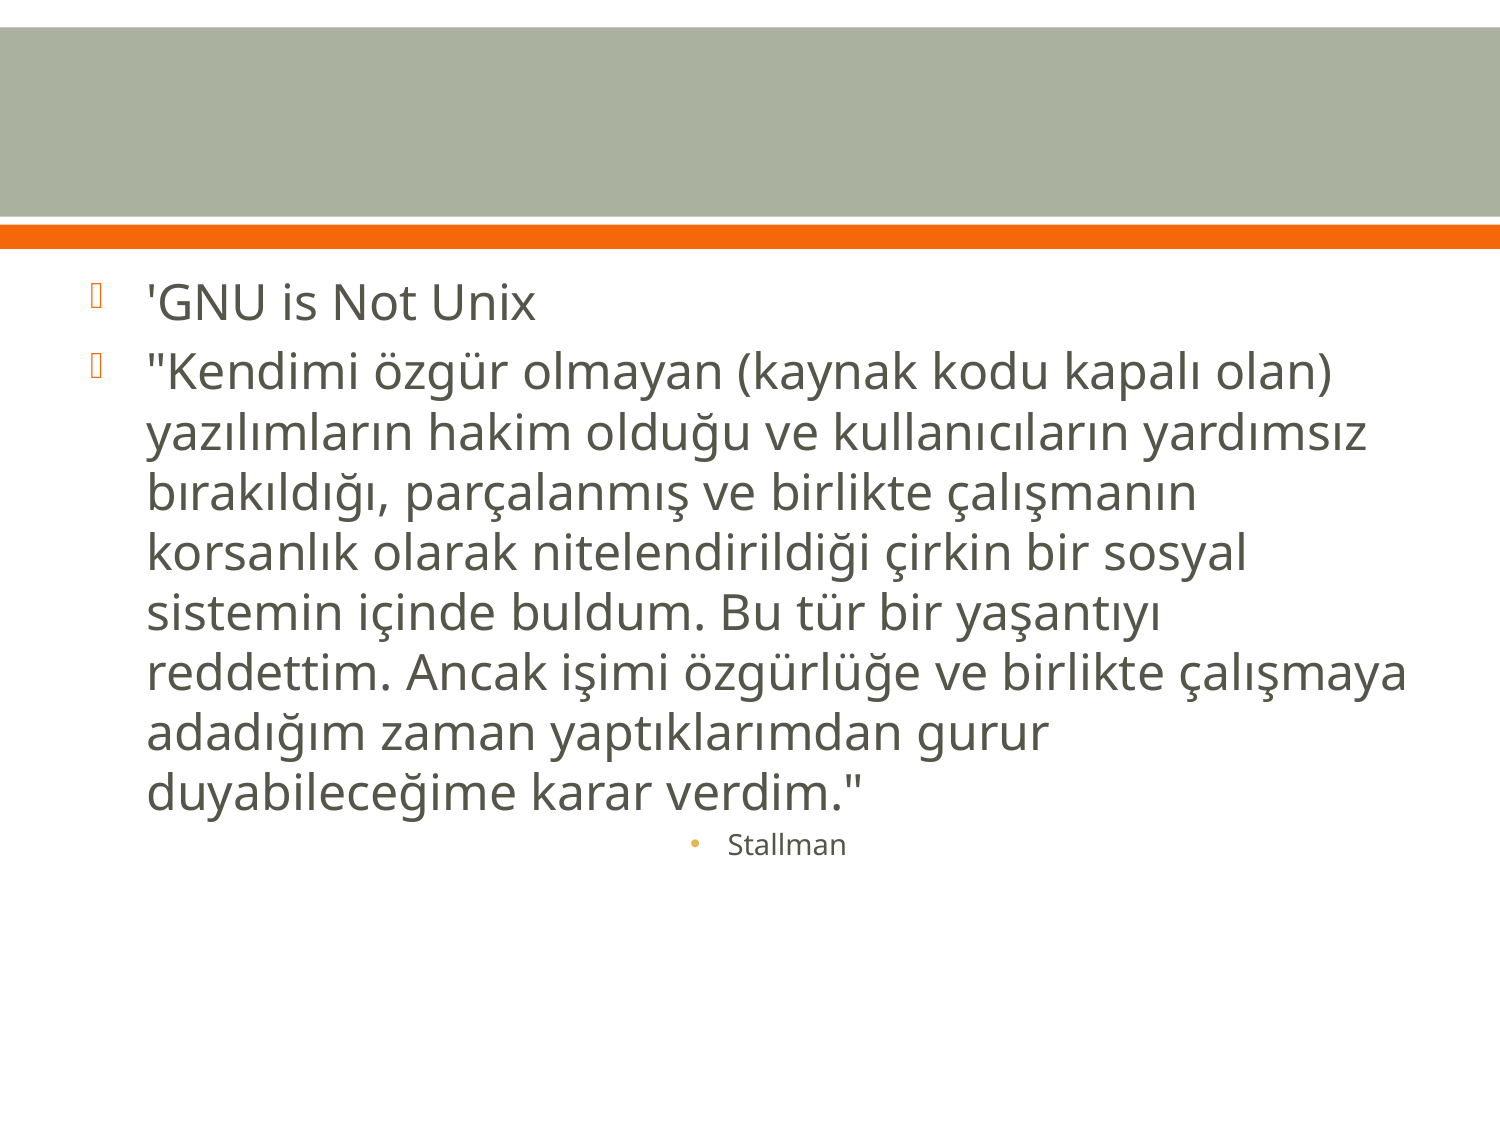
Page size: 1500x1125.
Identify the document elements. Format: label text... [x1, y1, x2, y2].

list 'GNU is Not Unix "Kendimi özgür olmayan (kaynak kodu kapalı olan) yazılımların hakim olduğu ve kullanıcıların yardımsız bırakıldığı, parçalanmış ve birlikte çalışmanın korsanlık olarak nitelendirildiği çirkin bir sosyal sistemin içinde buldum. Bu tür bir yaşantıyı reddettim. Ancak işimi özgürlüğe ve birlikte çalışmaya adadığım zaman yaptıklarımdan gurur duyabileceğime karar verdim." Stallman [75, 262, 1425, 1005]
